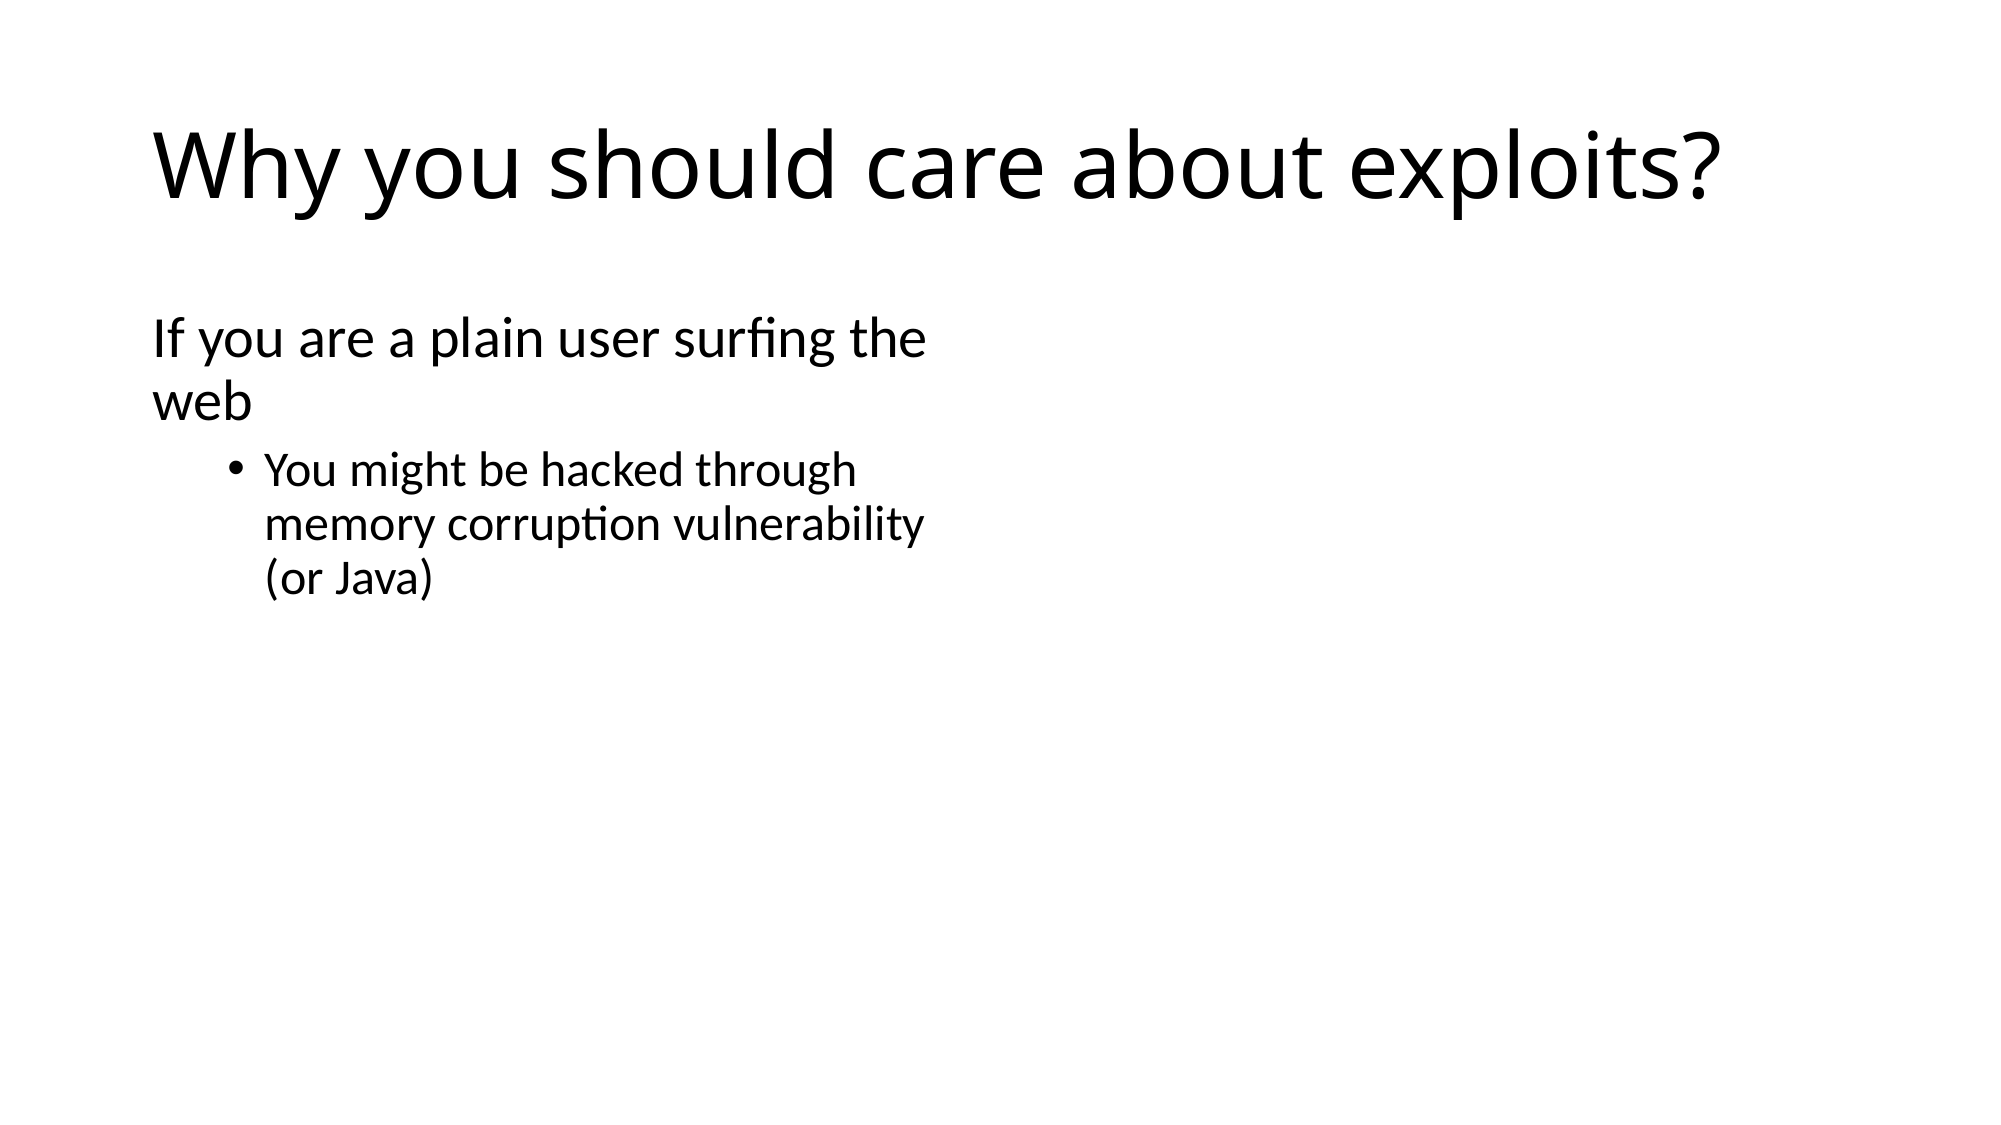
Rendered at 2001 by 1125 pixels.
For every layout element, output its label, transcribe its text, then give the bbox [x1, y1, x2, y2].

title Why you should care about exploits? [137, 59, 1863, 278]
list If you are a plain user surfing the web You might be hacked through memory corruption vulnerability (or Java) [137, 299, 988, 1014]
